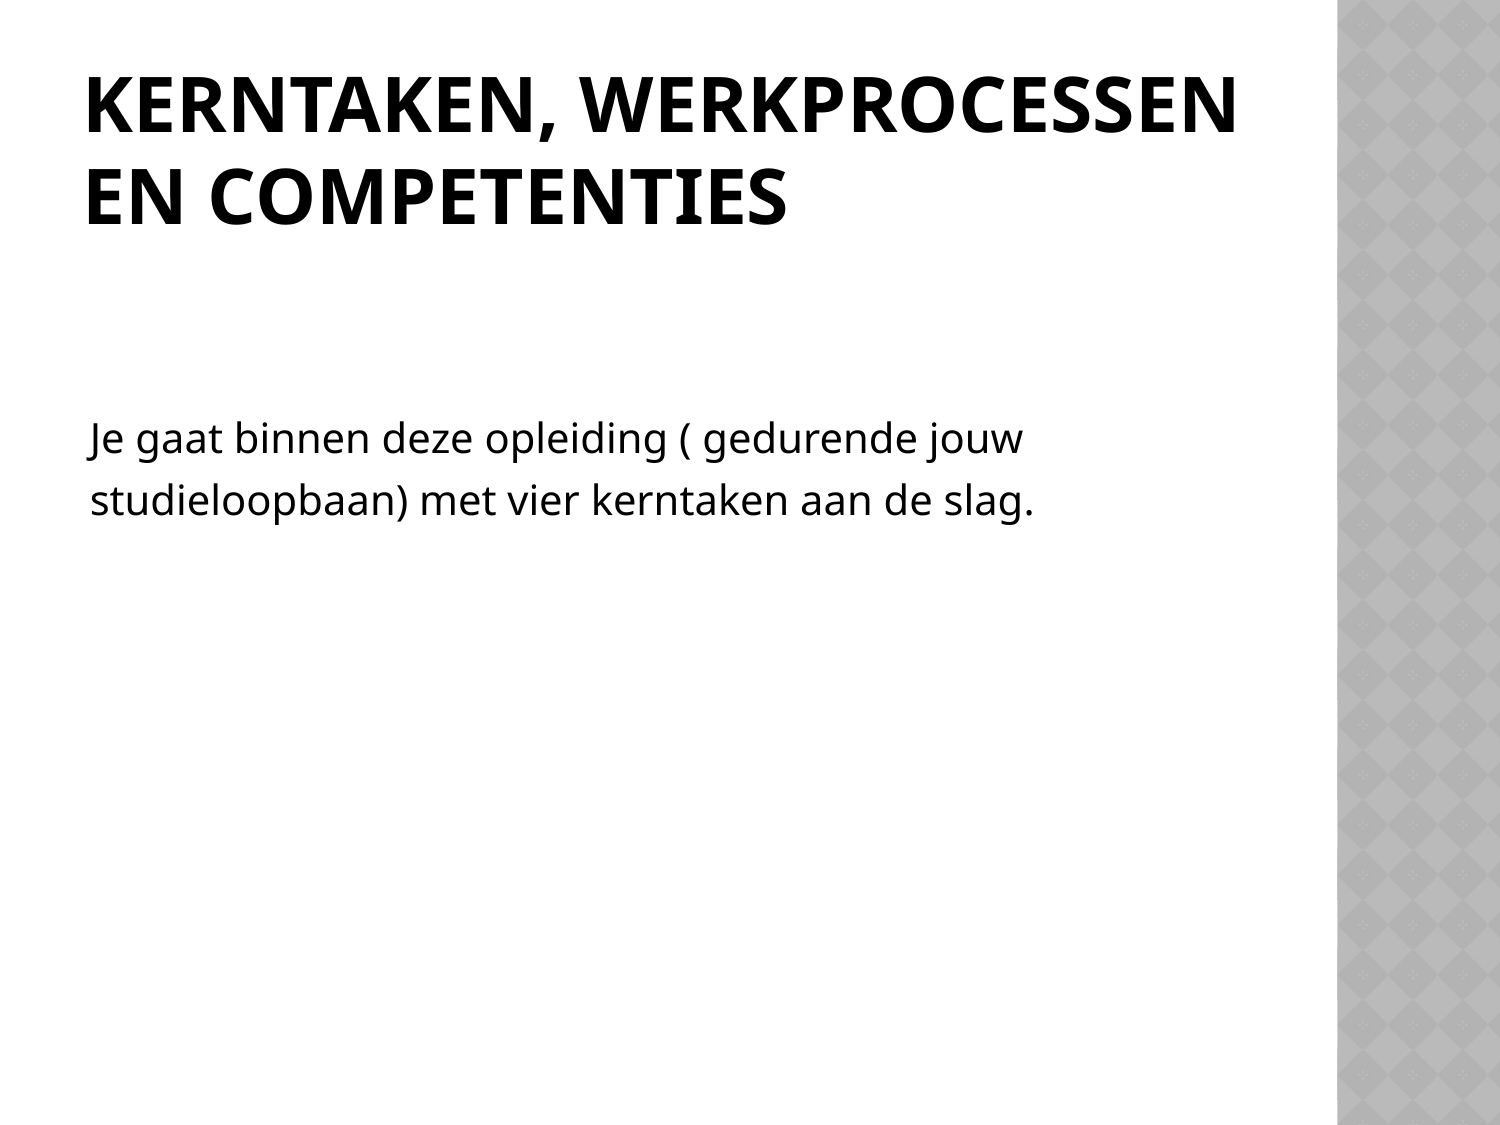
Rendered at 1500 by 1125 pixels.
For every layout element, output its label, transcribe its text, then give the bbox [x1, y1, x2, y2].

title Kerntaken, werkprocessen en competenties [75, 52, 1263, 240]
list Je gaat binnen deze opleiding ( gedurende jouw studieloopbaan) met vier kerntaken aan de slag. [75, 264, 1263, 1059]
